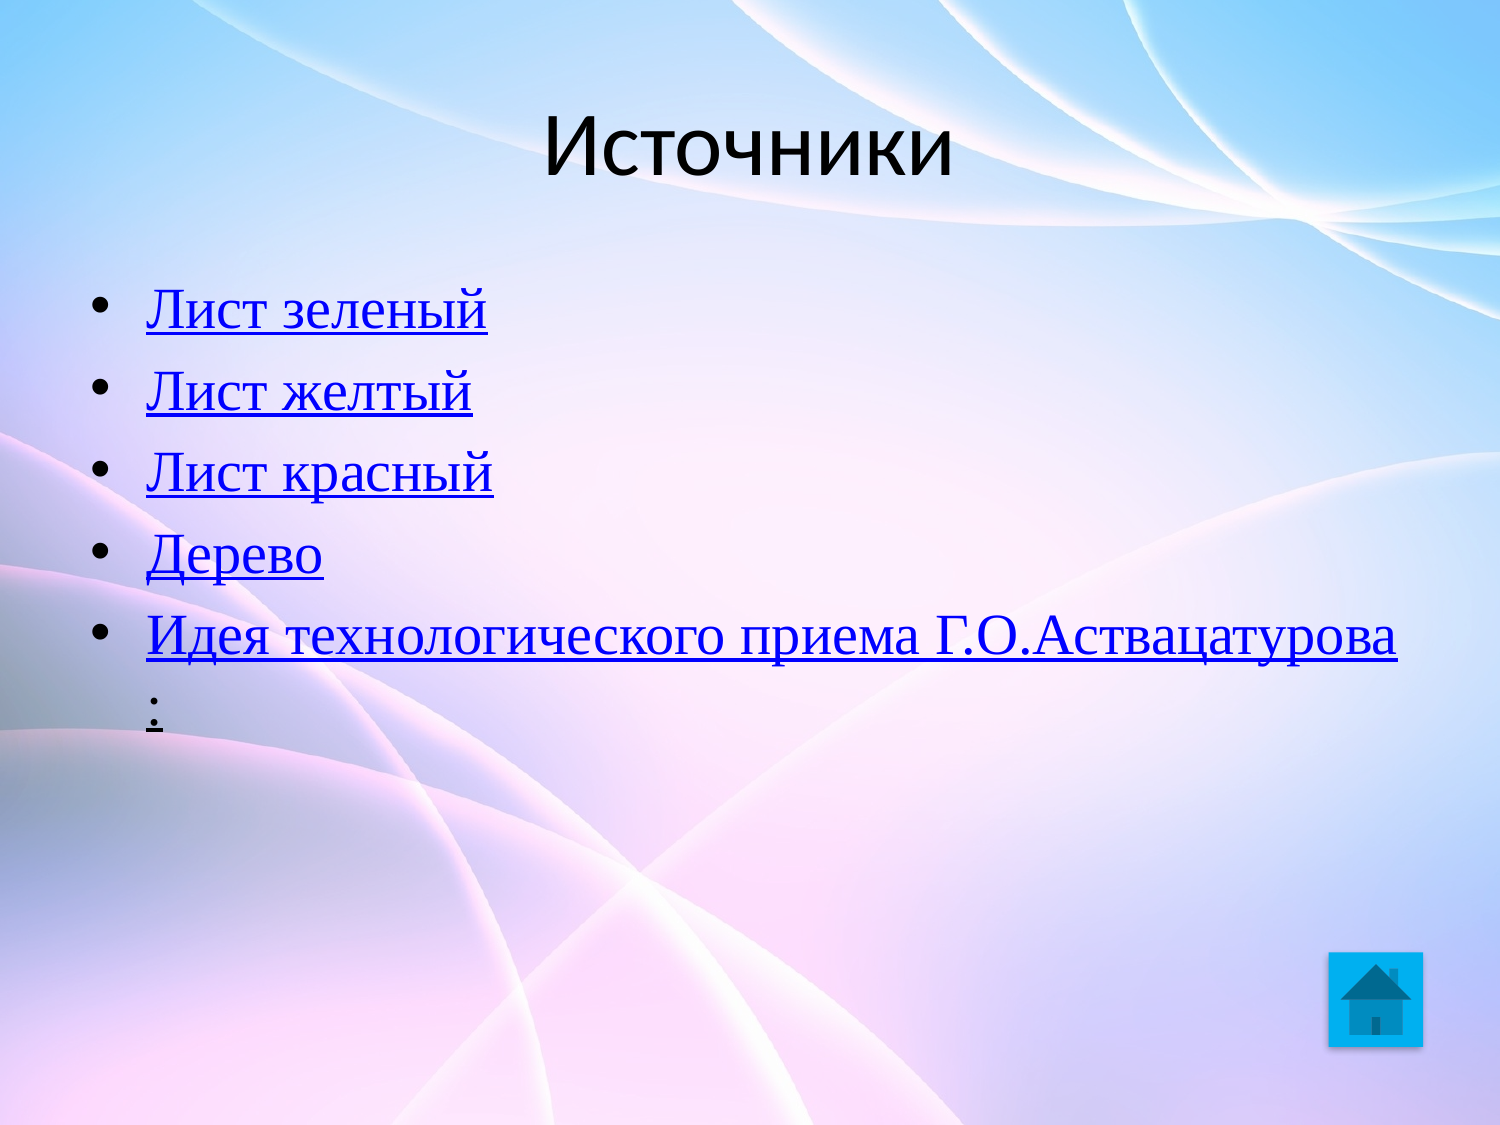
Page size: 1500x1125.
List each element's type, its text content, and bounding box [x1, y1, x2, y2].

title Источники [75, 45, 1425, 233]
list Лист зеленый Лист желтый Лист красный Дерево Идея технологического приема Г.О.Аствацатурова: [75, 262, 1425, 1005]
text_box [1327, 950, 1425, 1049]
